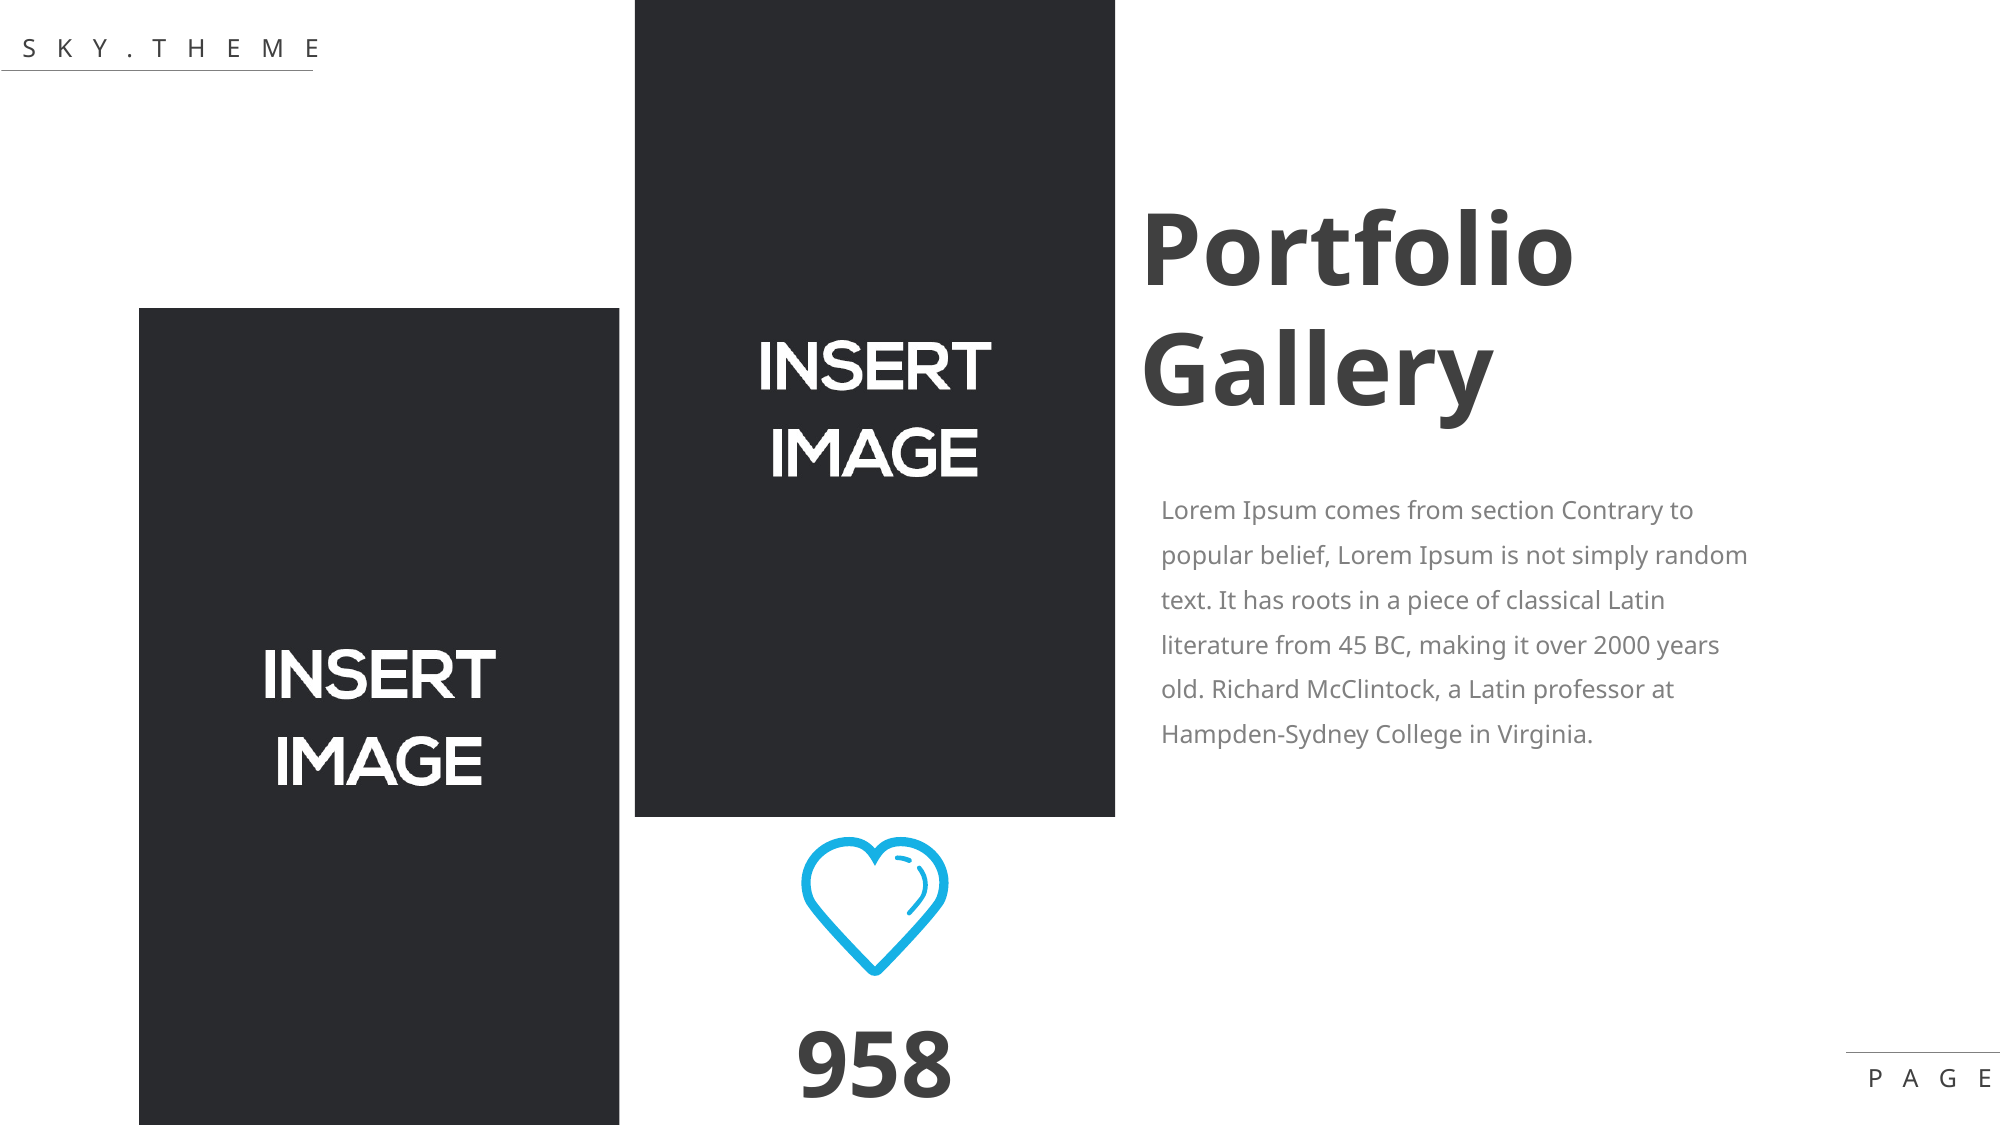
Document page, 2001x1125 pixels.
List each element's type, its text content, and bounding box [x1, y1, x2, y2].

text_box 958 [781, 998, 969, 1124]
picture [139, 308, 620, 1125]
picture [634, 0, 1116, 817]
text_box Lorem Ipsum comes from section Contrary to popular belief, Lorem Ipsum is not simply random text. It has roots in a piece of classical Latin literature from 45 BC, making it over 2000 years old. Richard McClintock, a Latin professor at Hampden-Sydney College in Virginia. [1146, 472, 1770, 757]
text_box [801, 836, 949, 976]
text_box Portfolio Gallery [1124, 178, 1592, 433]
